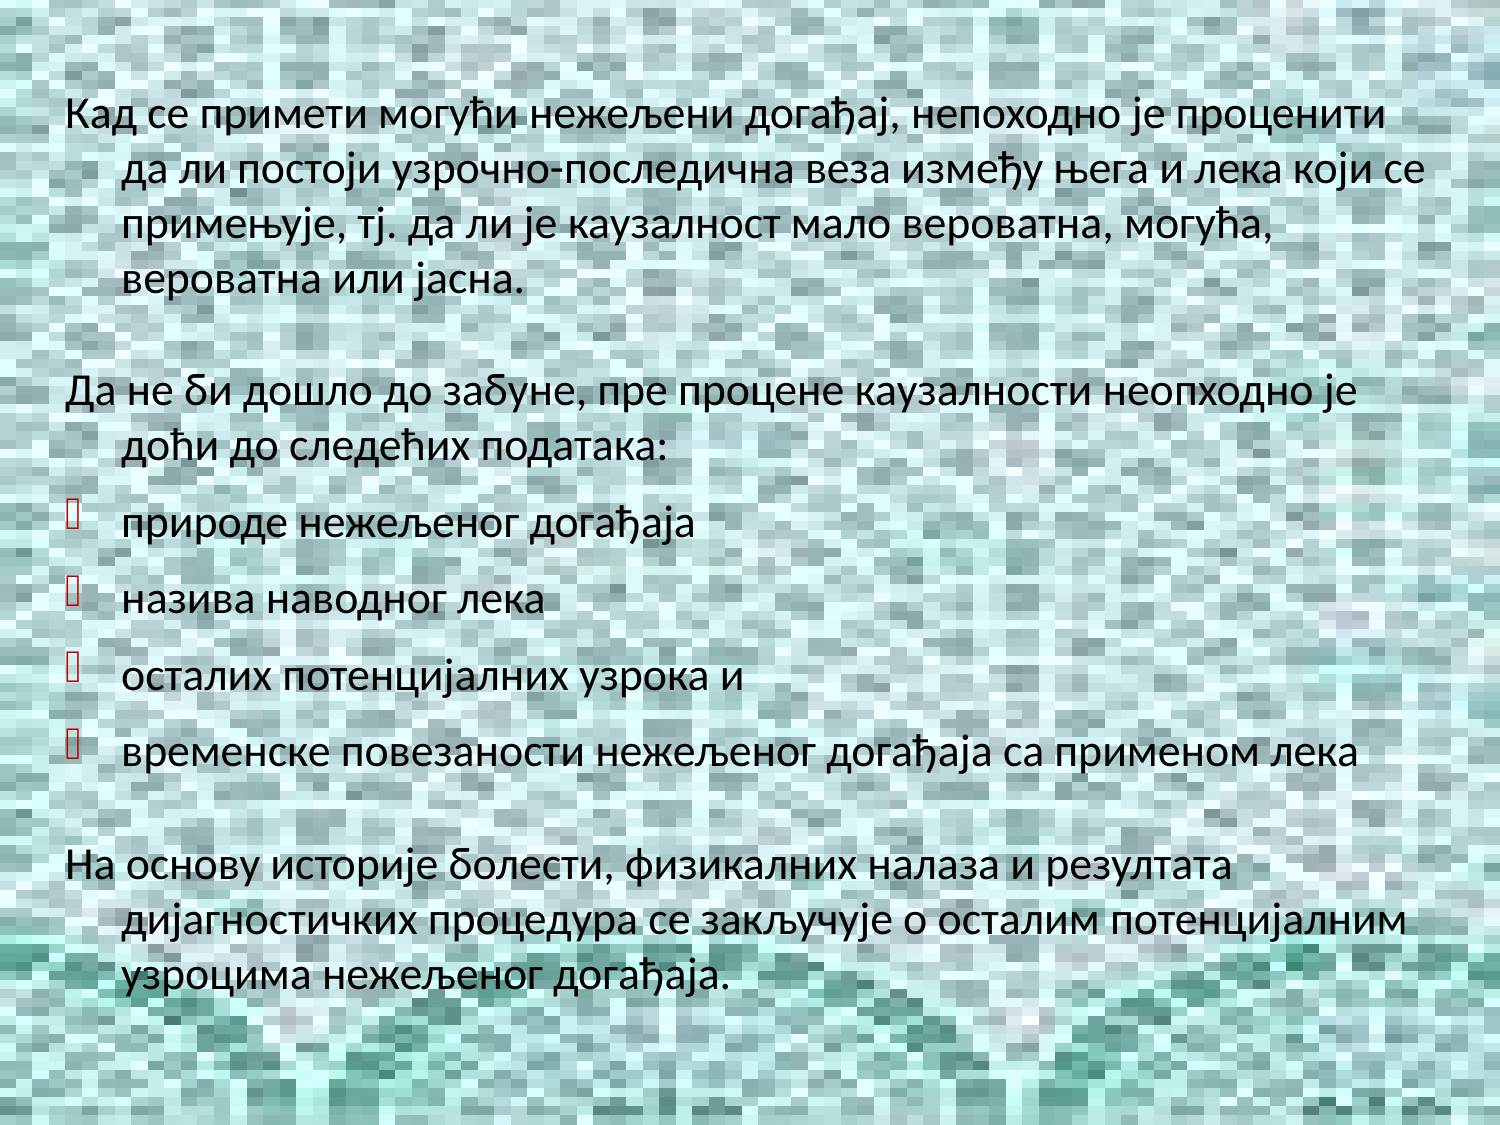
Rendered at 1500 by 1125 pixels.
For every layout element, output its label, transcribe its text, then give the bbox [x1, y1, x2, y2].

list Кад се примети могући нежељени догађај, непоходно је проценити да ли постоји узрочно-последична веза између њега и лека који се примењује, тј. да ли је каузалност мало вероватна, могућа, вероватна или јасна. Да не би дошло до забуне, пре процене каузалности неопходно је доћи до следећих података: природе нежељеног догађаја назива наводног лека осталих потенцијалних узрока и временске повезаности нежељеног догађаја са применом лека На основу историје болести, физикалних налаза и резултата дијагностичких процедура се закључује о осталим потенцијалним узроцима нежељеног догађаја. [50, 75, 1450, 1075]
picture [0, 0, 1500, 1125]
